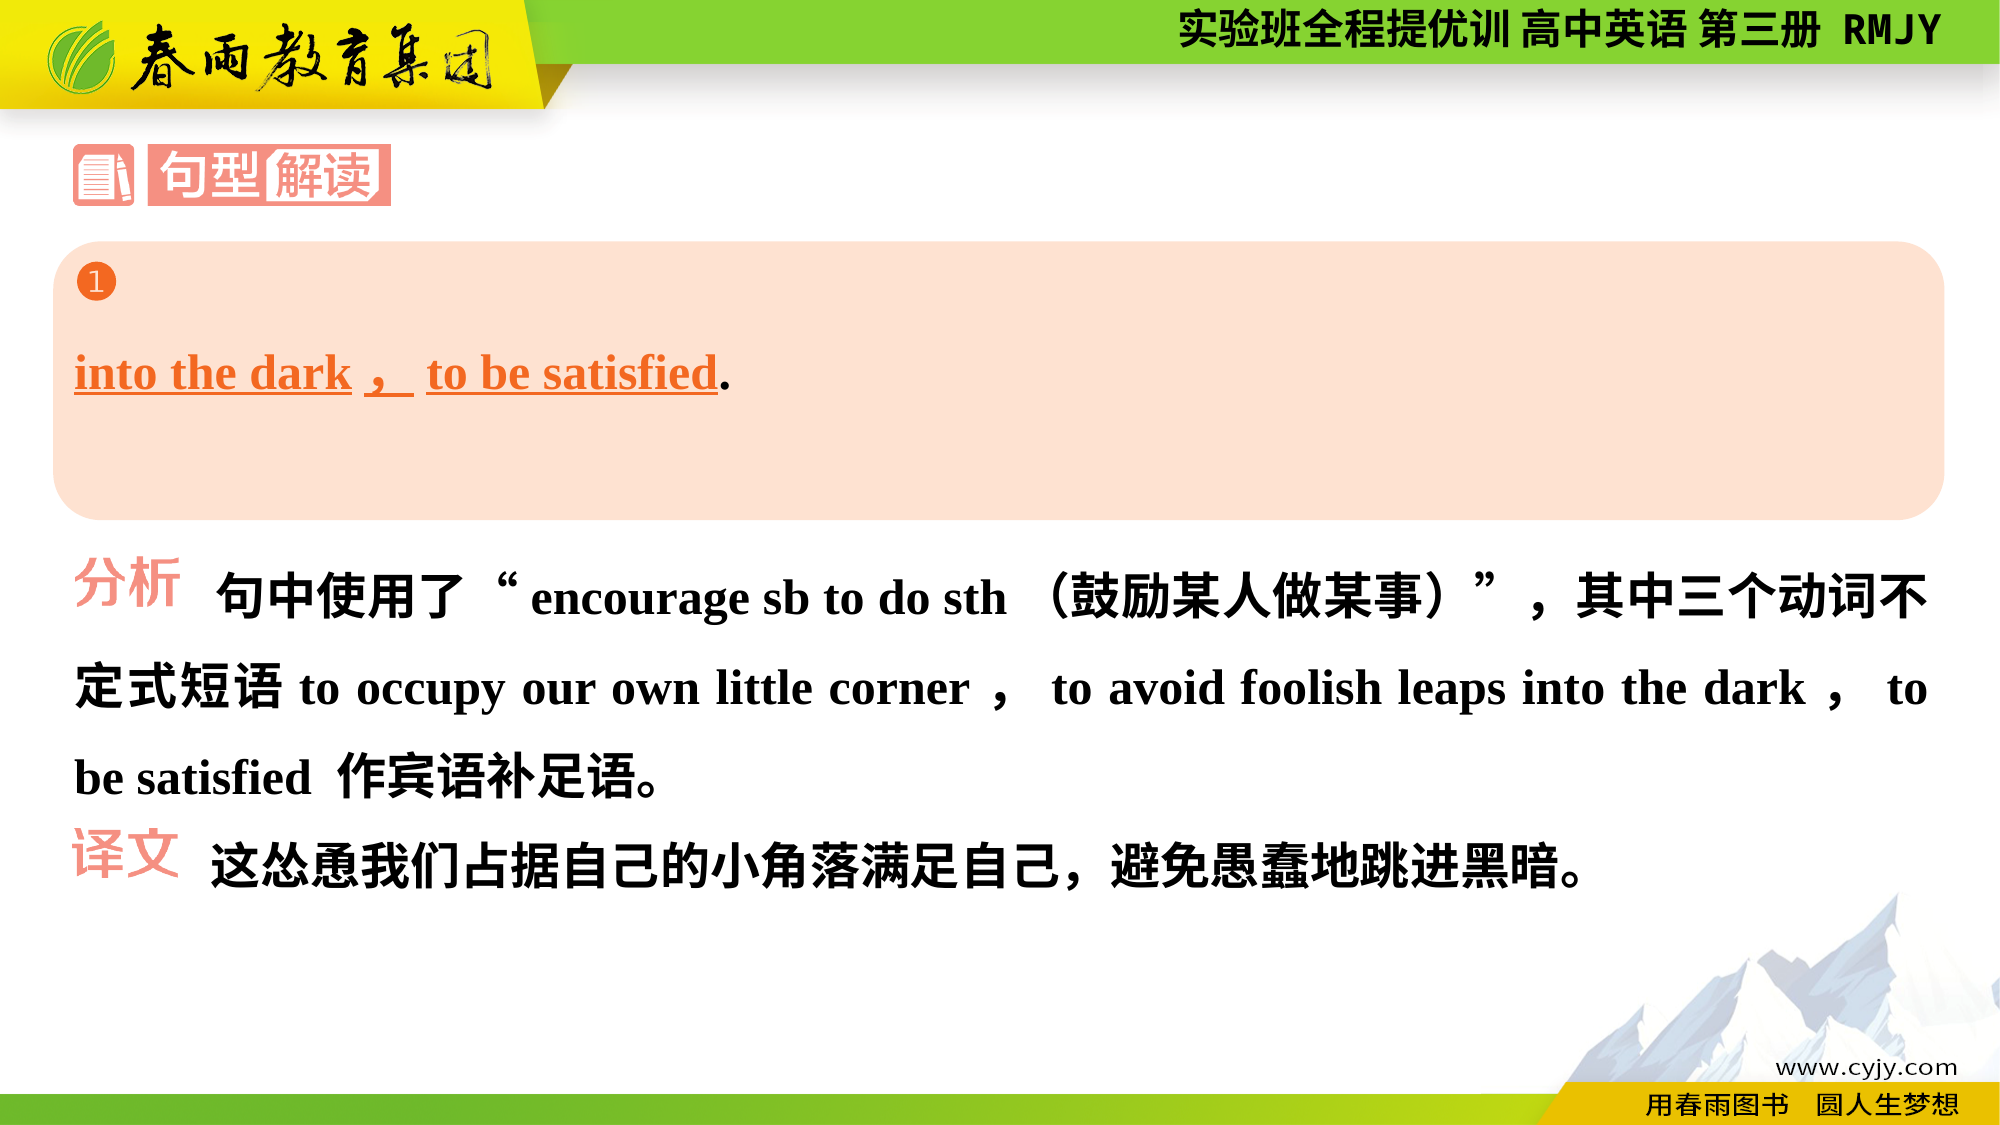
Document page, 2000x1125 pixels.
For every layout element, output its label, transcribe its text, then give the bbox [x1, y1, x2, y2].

picture [0, 0, 2000, 1125]
text_box [54, 242, 1943, 519]
text_box 句中使用了“encourage sb to do sth（鼓励某人做某事）”，其中三个动词不定式短语to occupy our own little corner，to avoid foolish leaps into the dark，to be satisfied 作宾语补足语。 这怂恿我们占据自己的小角落满足自己，避免愚蠢地跳进黑暗。 [59, 527, 1944, 902]
